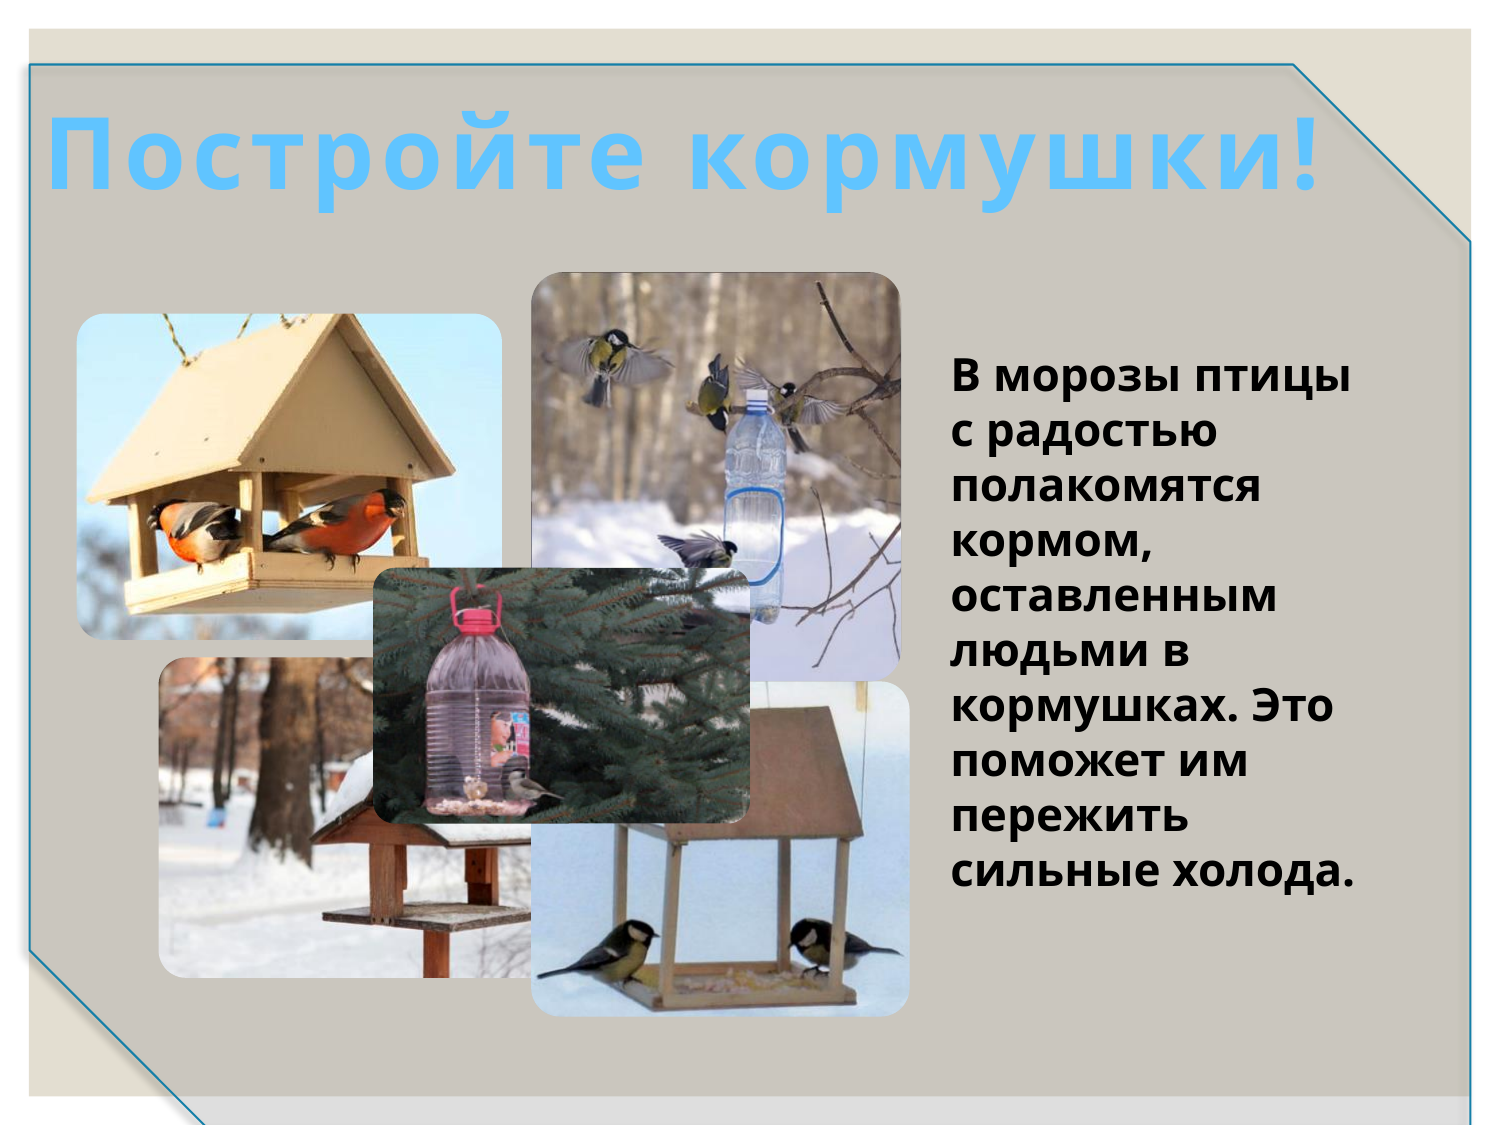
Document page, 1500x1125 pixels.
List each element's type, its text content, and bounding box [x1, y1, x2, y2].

text_box [28, 63, 1312, 81]
picture [76, 272, 910, 1017]
text_box [28, 107, 1472, 1125]
text_box В морозы птицы с радостью полакомятся кормом, оставленным людьми в кормушках. Это поможет им пережить сильные холода. [935, 338, 1401, 903]
text_box Постройте кормушки! [28, 81, 1338, 217]
